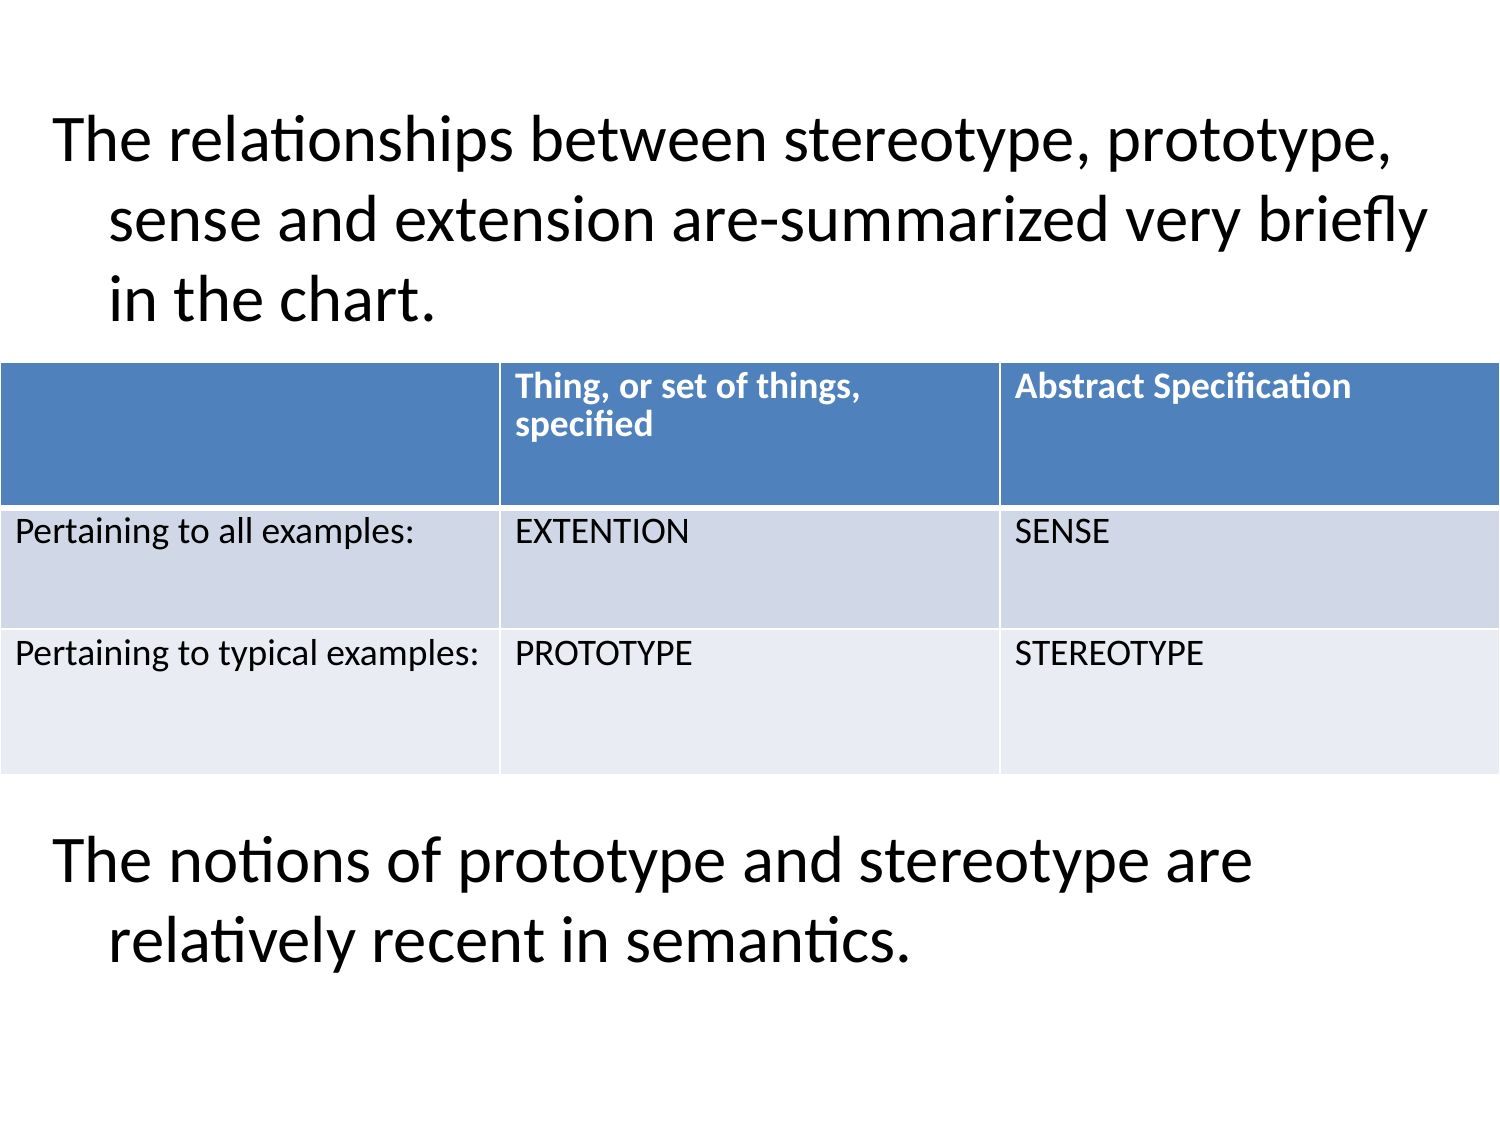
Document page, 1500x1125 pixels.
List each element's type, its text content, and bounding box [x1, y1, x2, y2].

table_header Thing, or set of things, specified [501, 363, 999, 505]
table_cell EXTENTION [501, 511, 999, 628]
table_cell Pertaining to typical examples: [1, 630, 499, 774]
table_cell Pertaining to all examples: [1, 511, 499, 628]
list The relationships between stereotype, prototype, sense and extension are-summarized very briefly in the chart. The notions of prototype and stereotype are relatively recent in semantics. [37, 776, 1463, 1088]
table_cell PROTOTYPE [501, 630, 999, 774]
table_header Abstract Specification [1001, 363, 1499, 505]
table_header [1, 363, 499, 505]
table_cell STEREOTYPE [1001, 630, 1499, 774]
table_cell SENSE [1001, 511, 1499, 628]
list The relationships between stereotype, prototype, sense and extension are-summarized very briefly in the chart. The notions of prototype and stereotype are relatively recent in semantics. [37, 87, 1463, 362]
